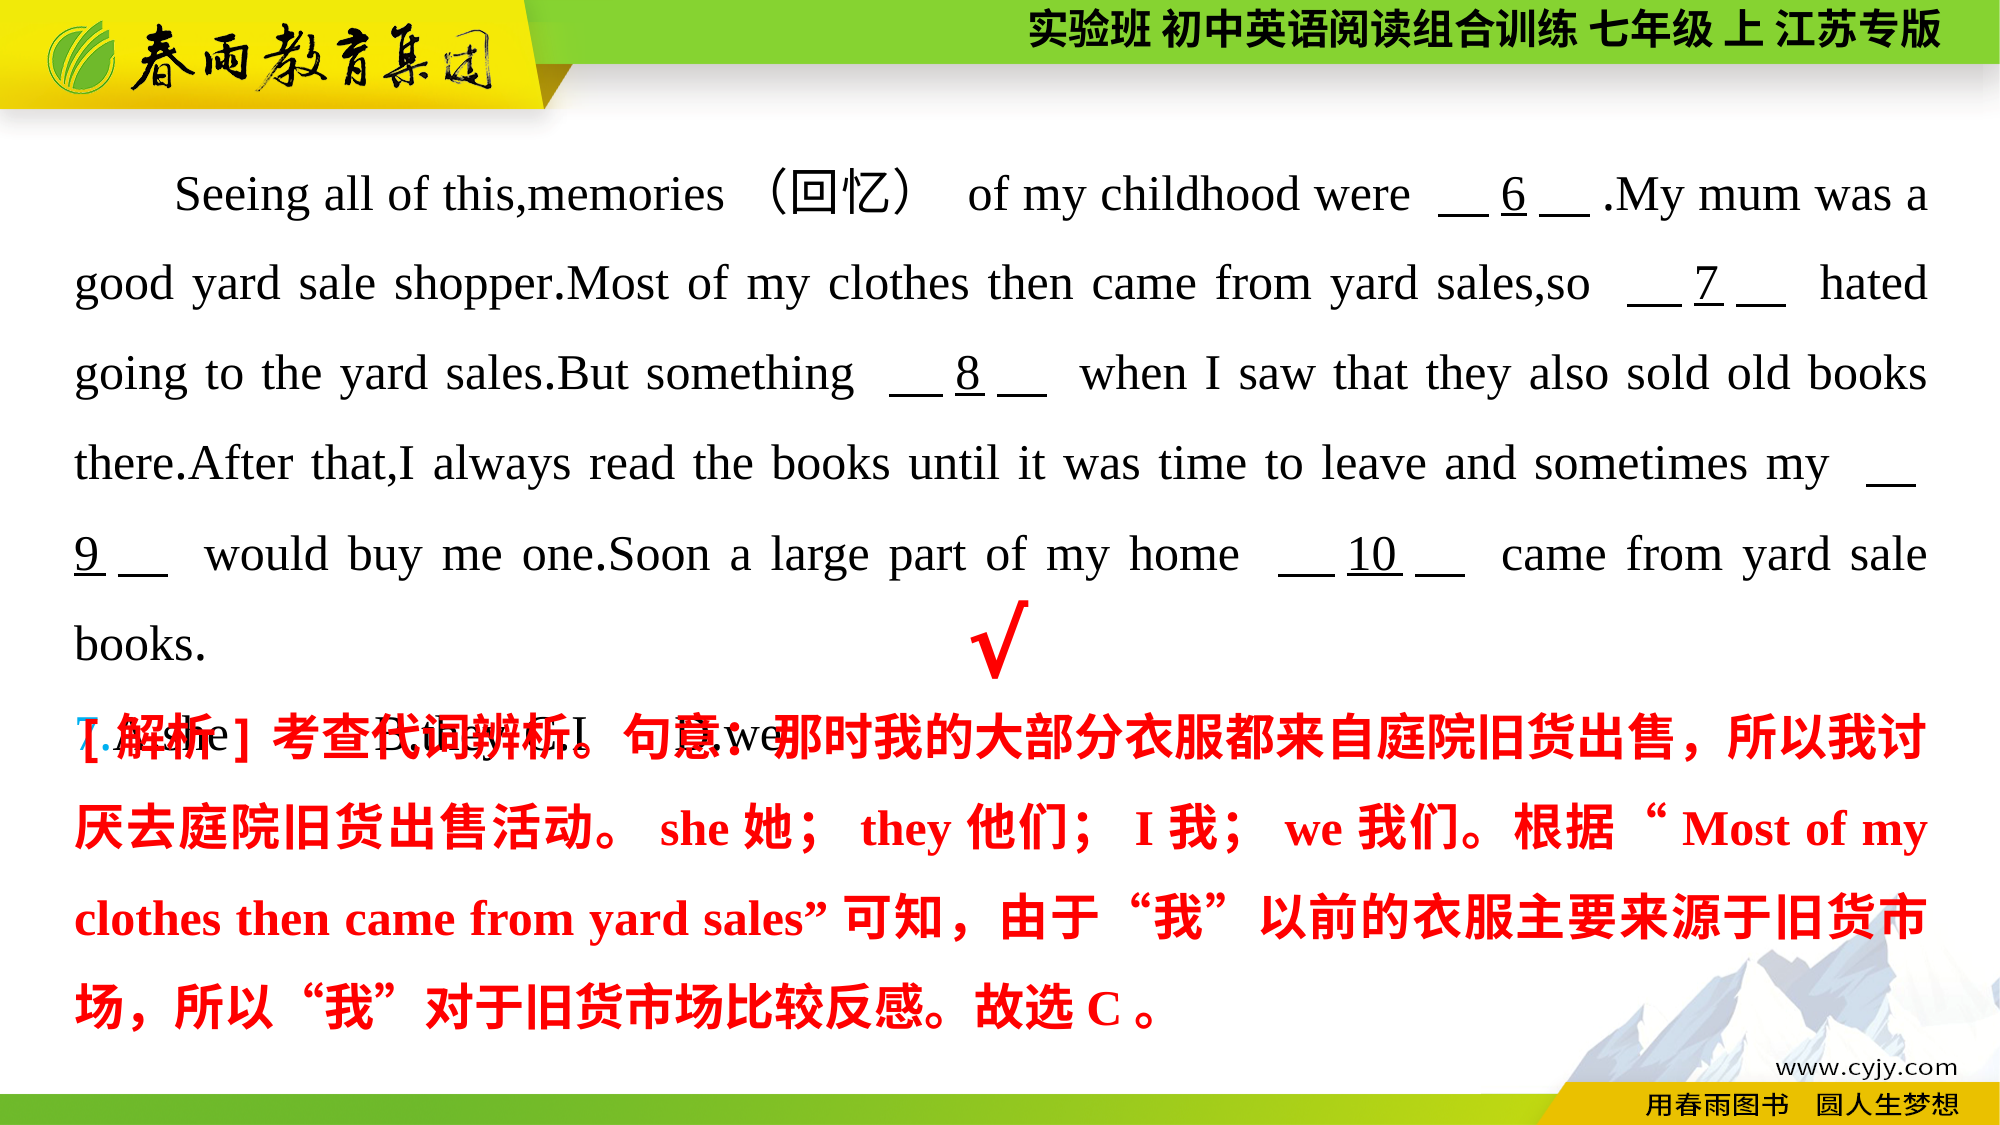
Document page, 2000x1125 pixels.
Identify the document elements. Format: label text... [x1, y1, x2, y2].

list Seeing all of this,memories（回忆） of my childhood were 6 .My mum was a good yard sale shopper.Most of my clothes then came from yard sales,so 7 hated going to the yard sales.But something 8 when I saw that they also sold old books there.After that,I always read the books until it was time to leave and sometimes my 9 would buy me one.Soon a large part of my home 10 came from yard sale books. 7.A.she B.they C.I D.we [59, 122, 1944, 667]
picture [0, 0, 2000, 1125]
text_box [解析]考查代词辨析。句意：那时我的大部分衣服都来自庭院旧货出售，所以我讨厌去庭院旧货出售活动。she她；they他们；I我；we我们。根据“Most of my clothes then came from yard sales”可知，由于“我”以前的衣服主要来源于旧货市场，所以“我”对于旧货市场比较反感。故选C。 [59, 667, 1944, 1043]
